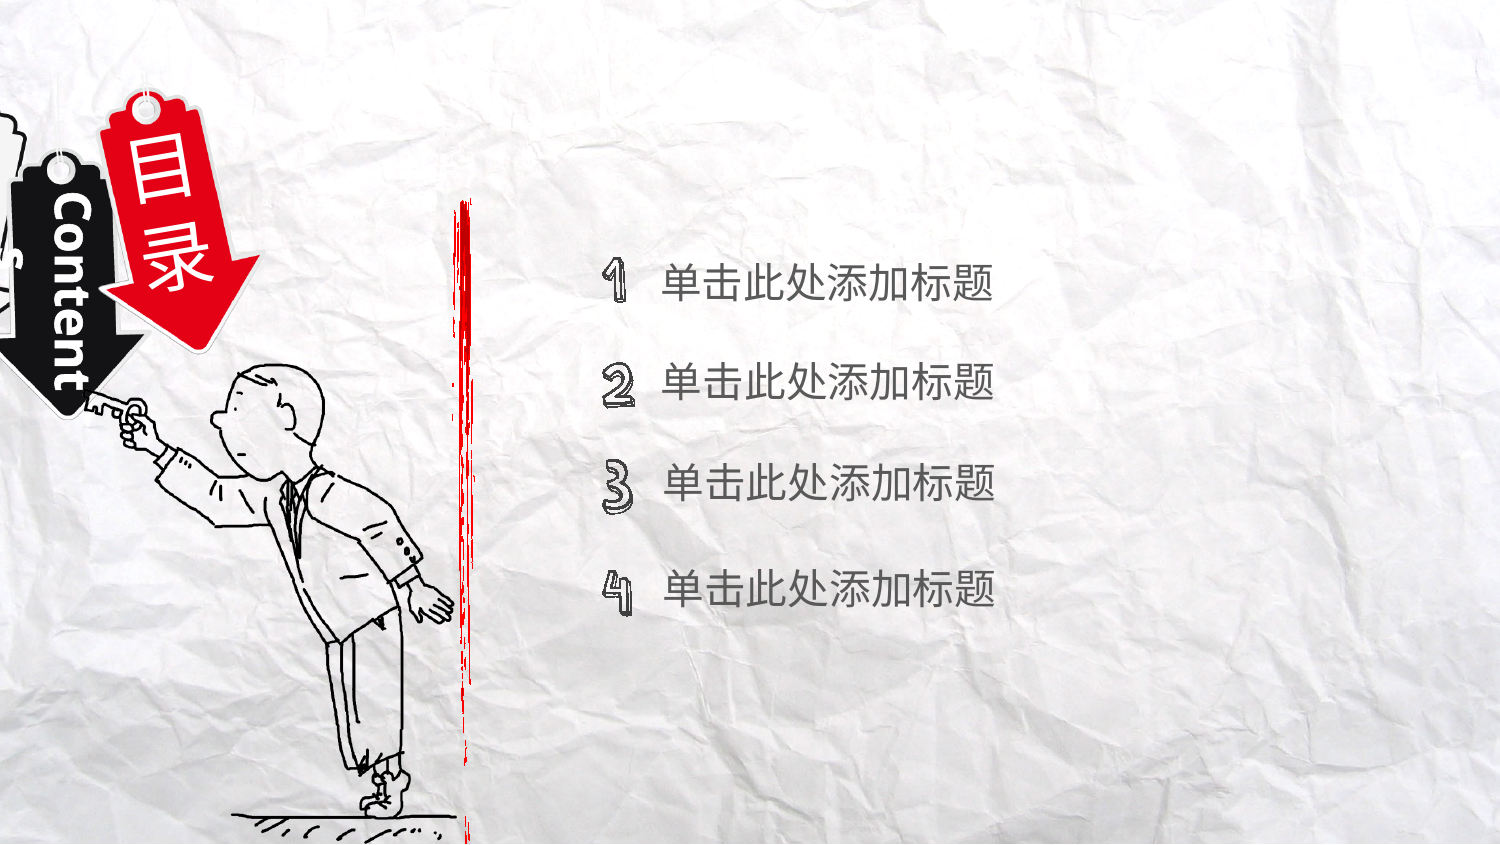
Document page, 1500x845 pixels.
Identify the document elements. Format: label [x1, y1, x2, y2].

picture [0, 0, 1500, 844]
text_box [460, 525, 803, 550]
